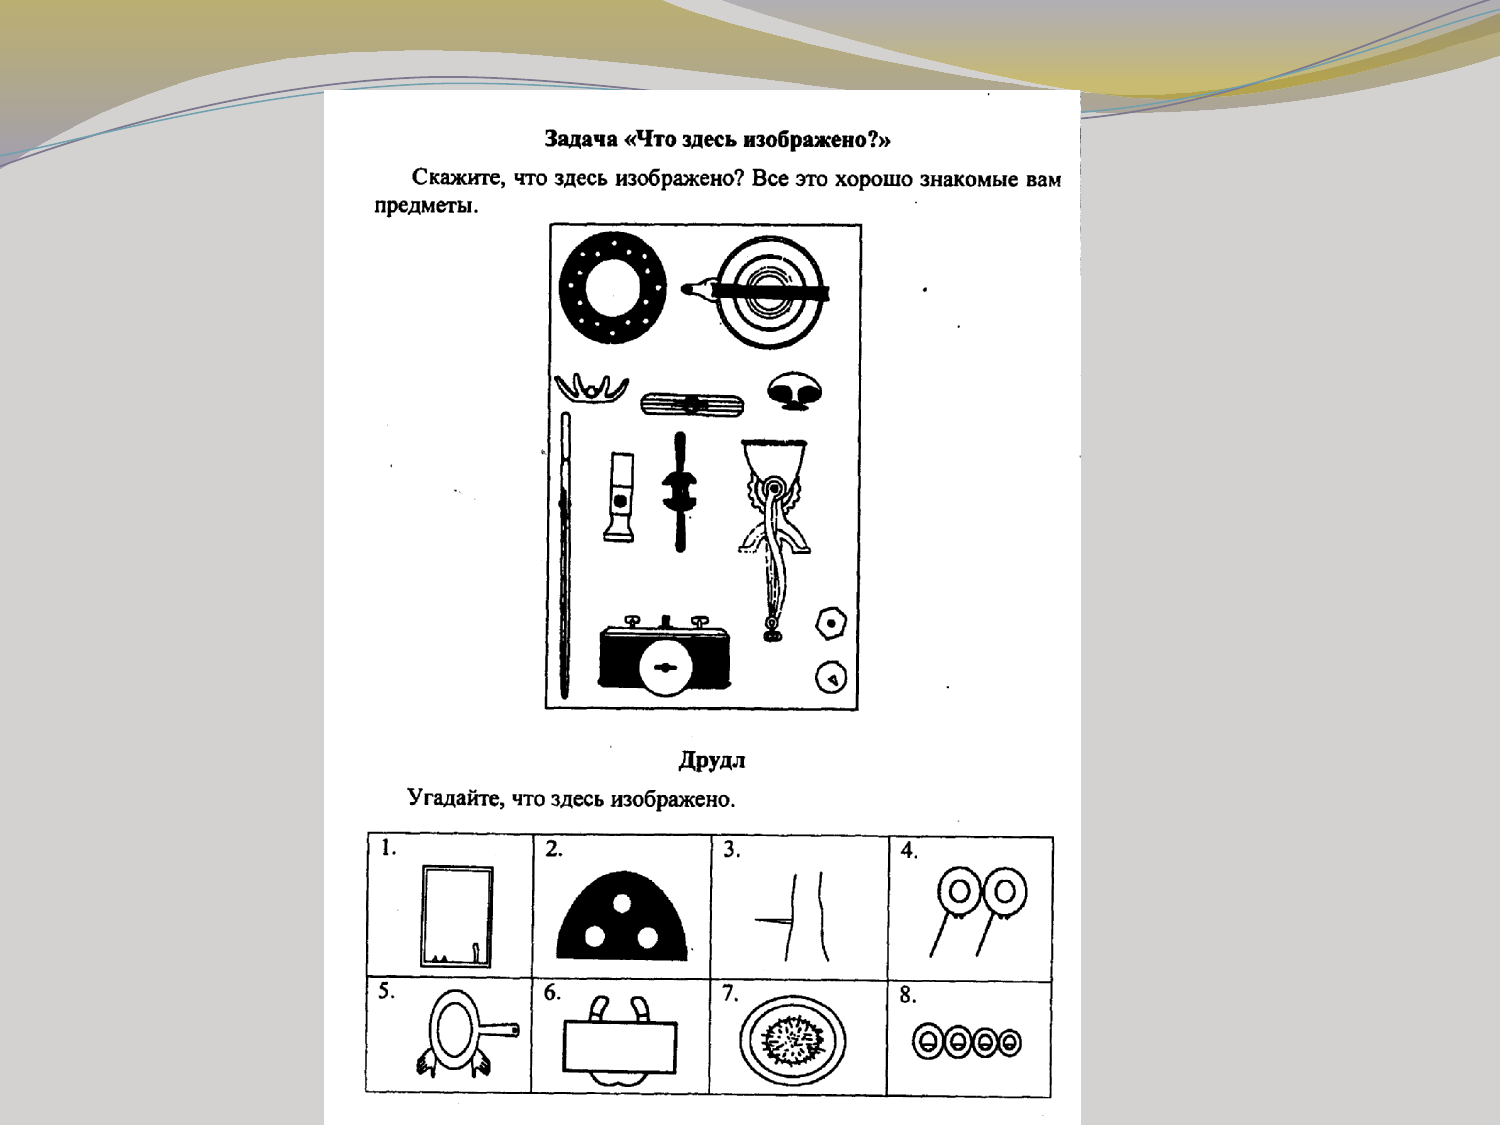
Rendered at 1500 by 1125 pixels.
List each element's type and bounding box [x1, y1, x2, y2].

list [324, 89, 1081, 1125]
